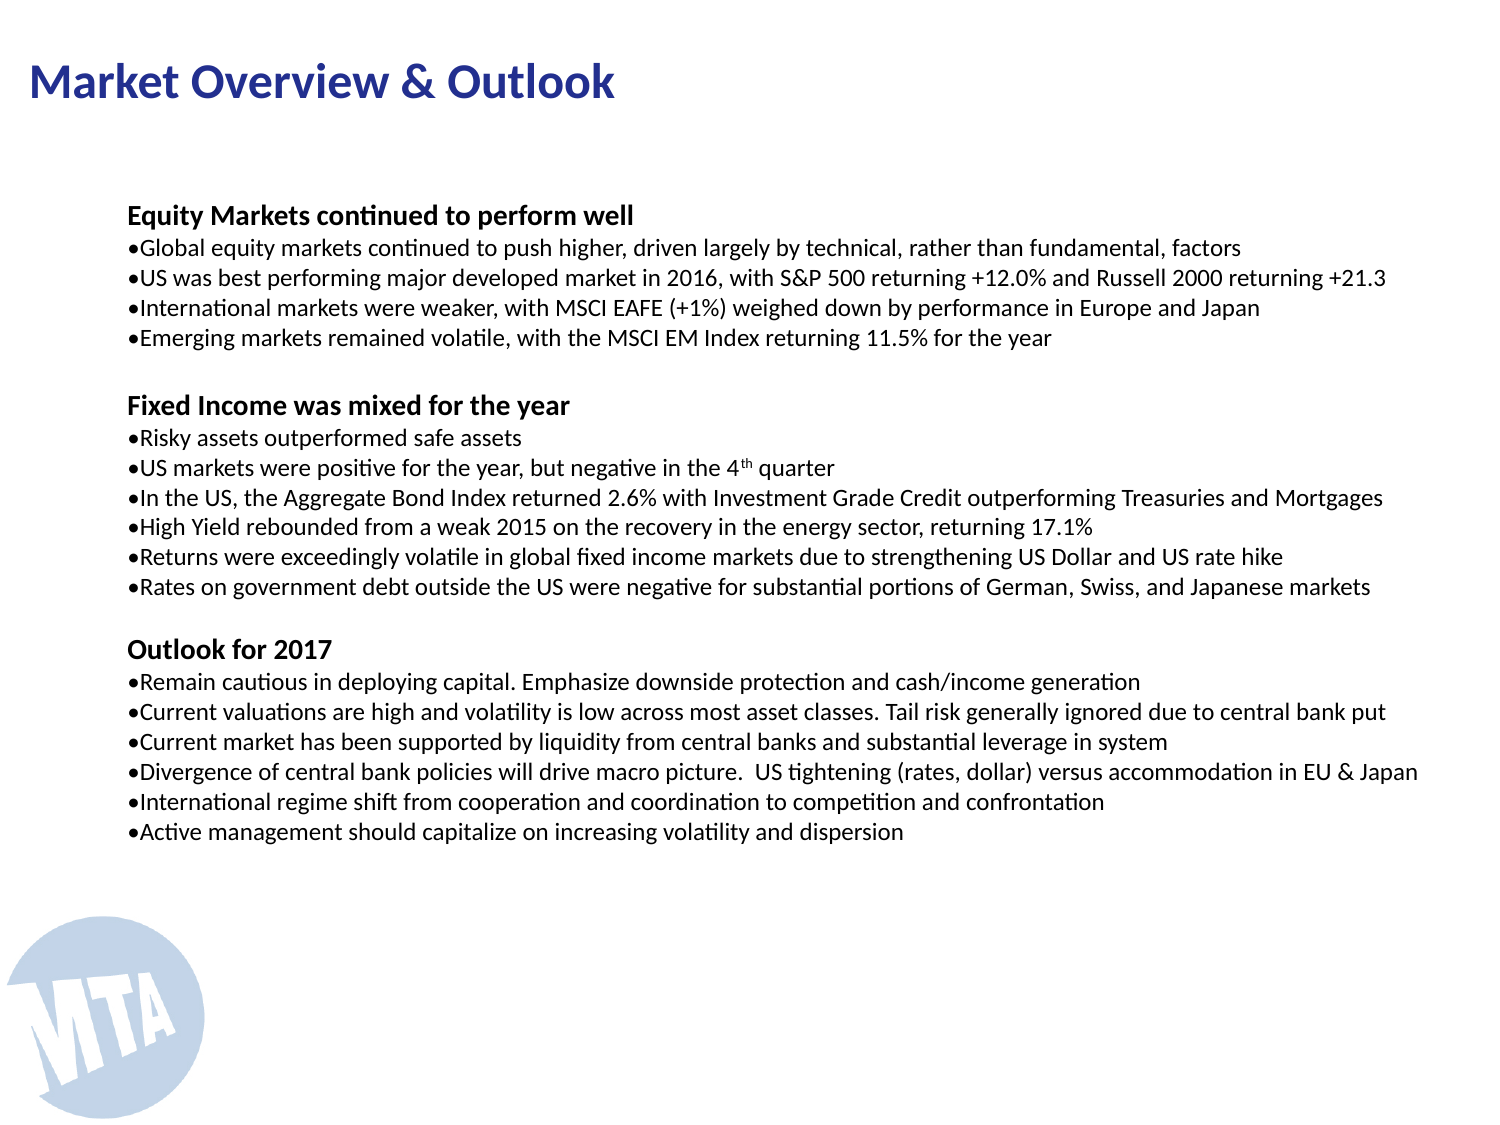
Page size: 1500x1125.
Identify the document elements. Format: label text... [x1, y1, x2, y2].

picture [0, 904, 221, 1125]
text_box Equity Markets continued to perform well •Global equity markets continued to push higher, driven largely by technical, rather than fundamental, factors •US was best performing major developed market in 2016, with S&P 500 returning +12.0% and Russell 2000 returning +21.3 •International markets were weaker, with MSCI EAFE (+1%) weighed down by performance in Europe and Japan •Emerging markets remained volatile, with the MSCI EM Index returning 11.5% for the year Fixed Income was mixed for the year •Risky assets outperformed safe assets •US markets were positive for the year, but negative in the 4th quarter •In the US, the Aggregate Bond Index returned 2.6% with Investment Grade Credit outperforming Treasuries and Mortgages •High Yield rebounded from a weak 2015 on the recovery in the energy sector, returning 17.1% •Returns were exceedingly volatile in global fixed income markets due to strengthening US Dollar and US rate hike •Rates on government debt outside the US were negative for substantial portions of German, Swiss, and Japanese markets Outlook for 2017 •Remain cautious in deploying capital. Emphasize downside protection and cash/income generation •Current valuations are high and volatility is low across most asset classes. Tail risk generally ignored due to central bank put •Current market has been supported by liquidity from central banks and substantial leverage in system •Divergence of central bank policies will drive macro picture. US tightening (rates, dollar) versus accommodation in EU & Japan •International regime shift from cooperation and coordination to competition and confrontation •Active management should capitalize on increasing volatility and dispersion [112, 189, 1448, 853]
text_box Market Overview & Outlook [13, 41, 1364, 117]
